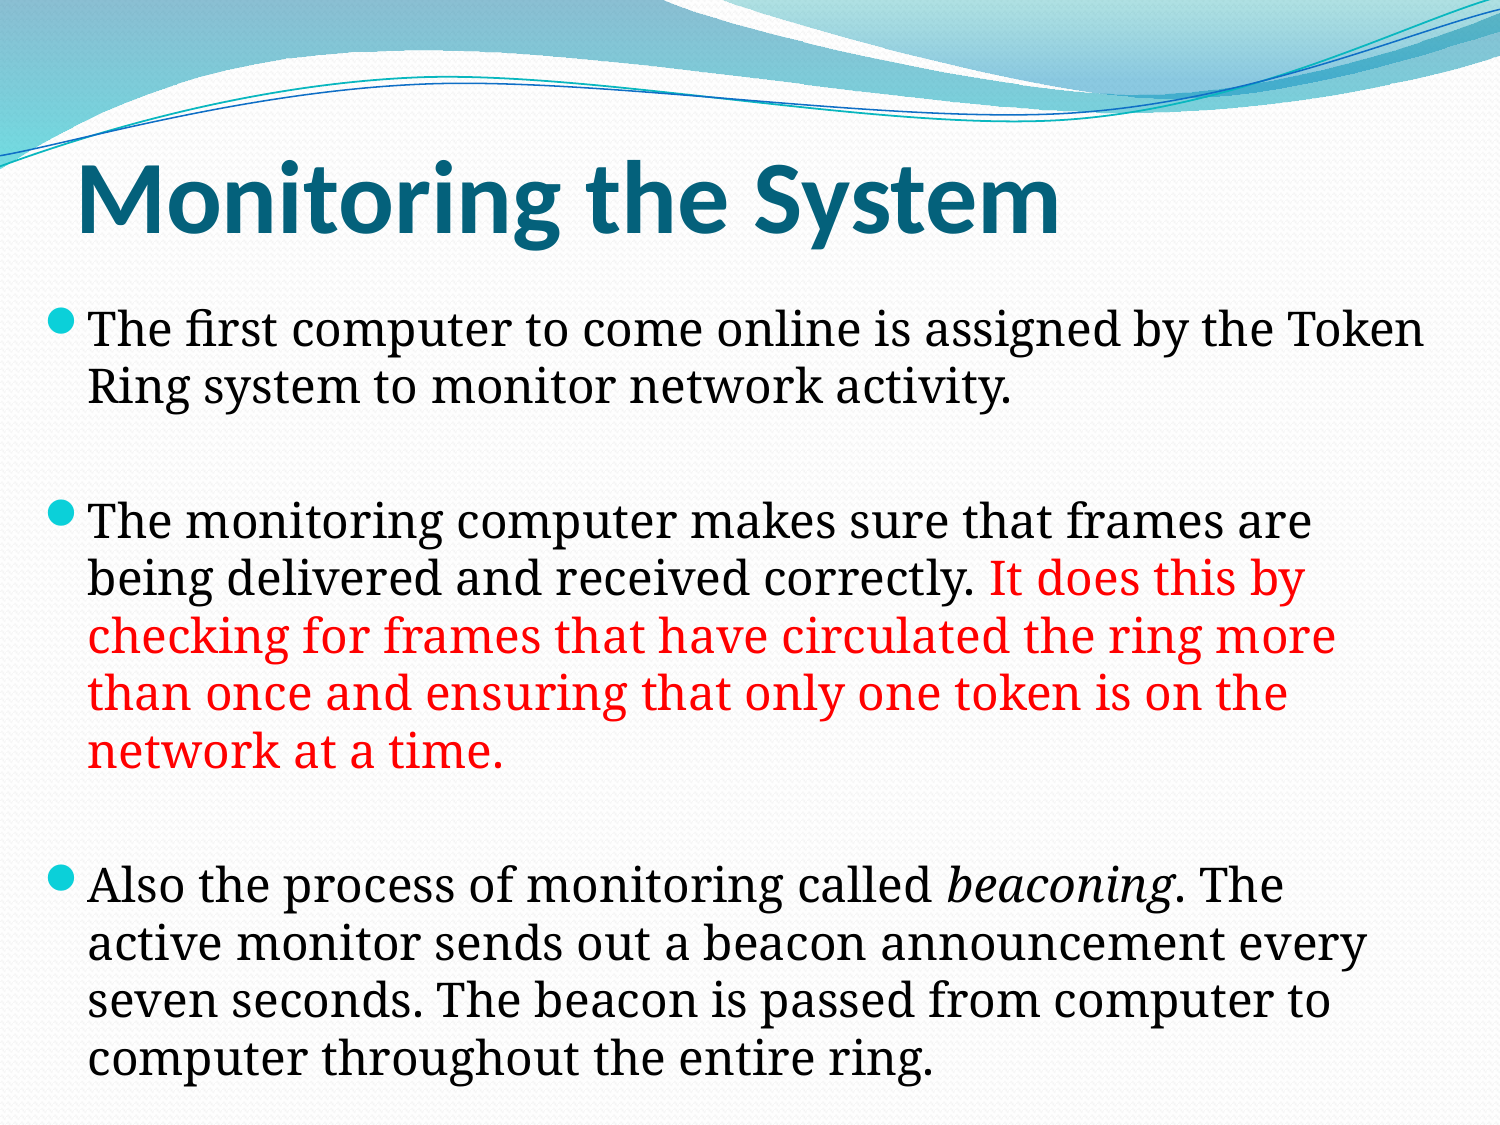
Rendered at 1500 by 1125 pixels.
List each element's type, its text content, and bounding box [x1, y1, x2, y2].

title Monitoring the System [75, 66, 1425, 254]
list The first computer to come online is assigned by the Token Ring system to monitor network activity. The monitoring computer makes sure that frames are being delivered and received correctly. It does this by checking for frames that have circulated the ring more than once and ensuring that only one token is on the network at a time. Also the process of monitoring called beaconing. The active monitor sends out a beacon announcement every seven seconds. The beacon is passed from computer to computer throughout the entire ring. [29, 290, 1447, 1094]
